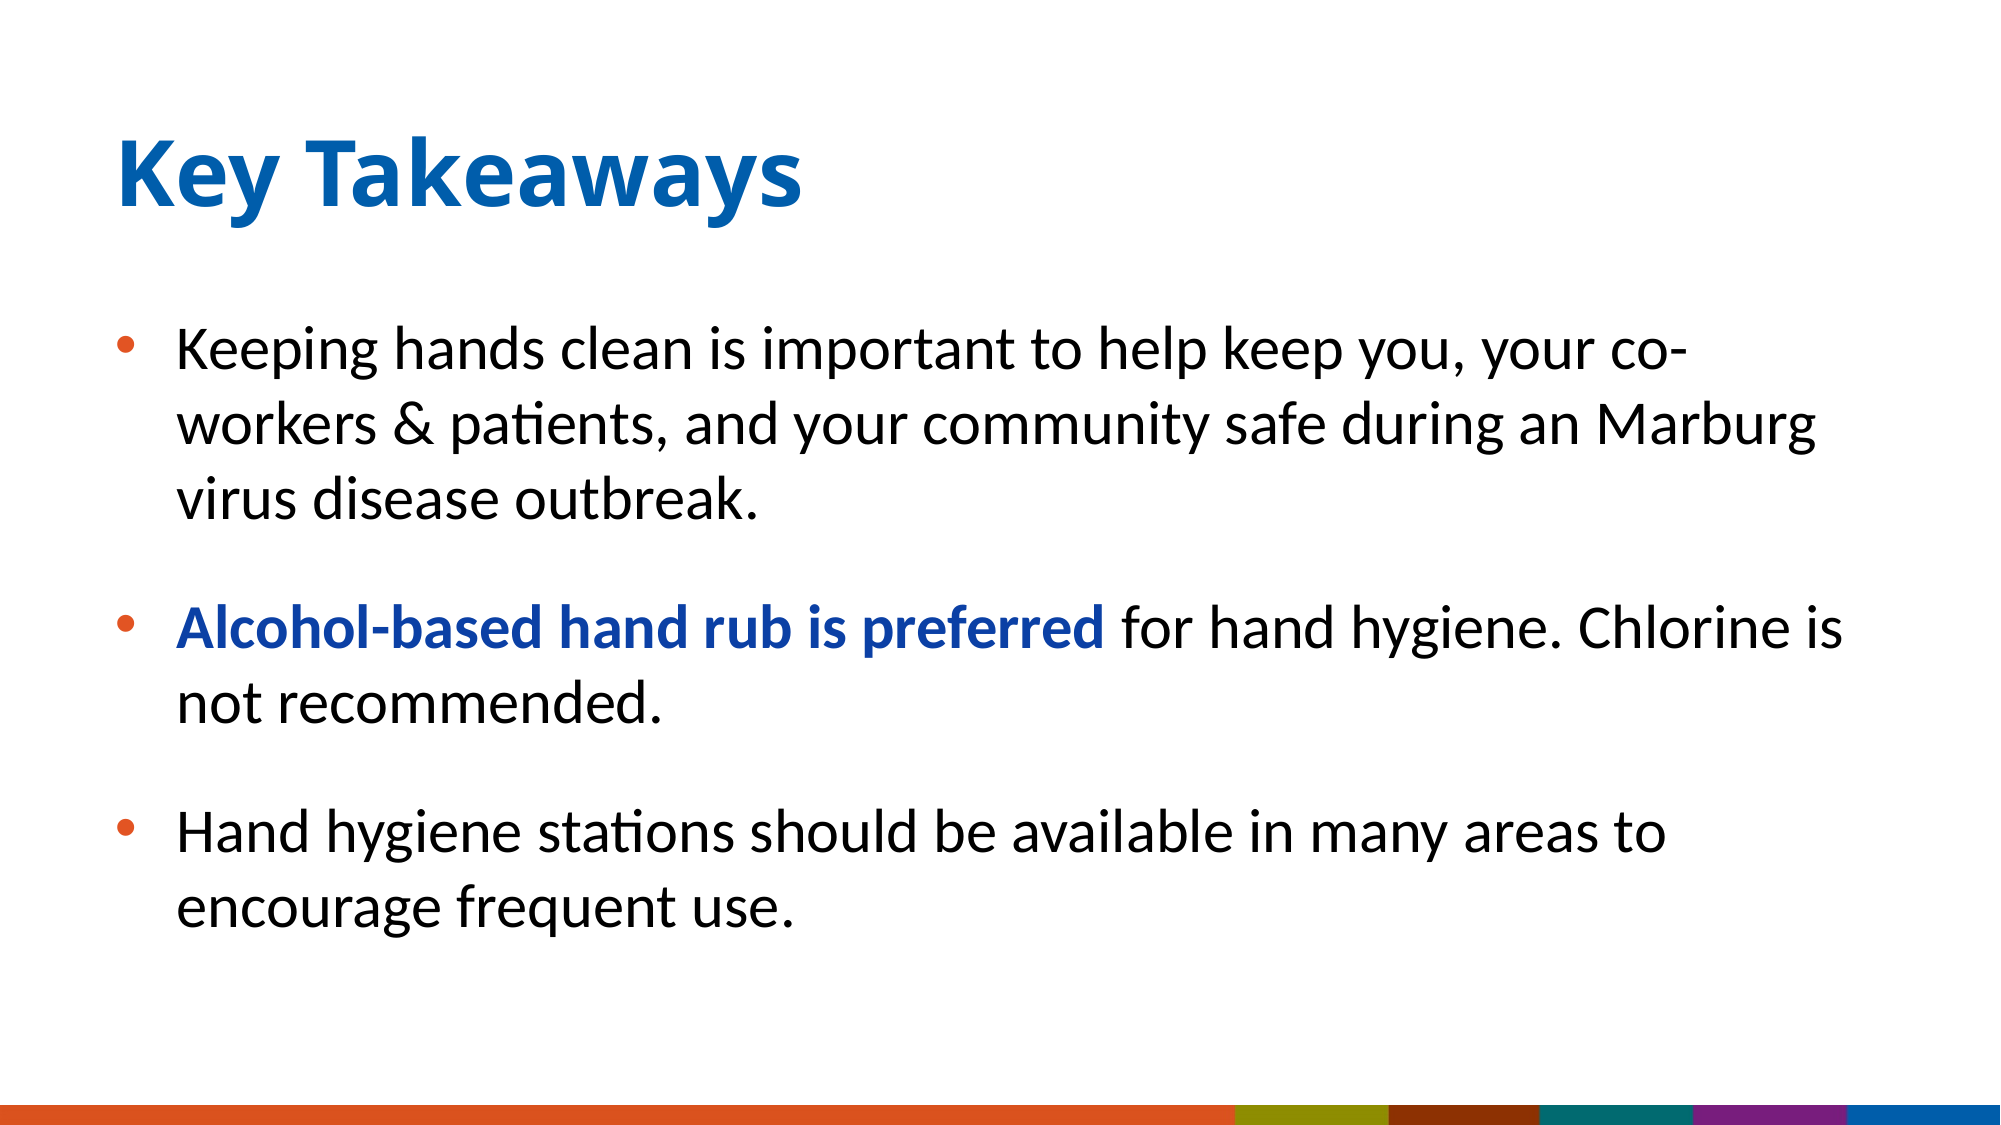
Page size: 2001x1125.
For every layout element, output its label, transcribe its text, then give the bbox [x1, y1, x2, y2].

title Key Takeaways [99, 45, 1900, 233]
picture [0, 1105, 2000, 1125]
list Keeping hands clean is important to help keep you, your co-workers & patients, and your community safe during an Marburg virus disease outbreak. Alcohol-based hand rub is preferred for hand hygiene. Chlorine is not recommended. Hand hygiene stations should be available in many areas to encourage frequent use. [99, 299, 1900, 985]
